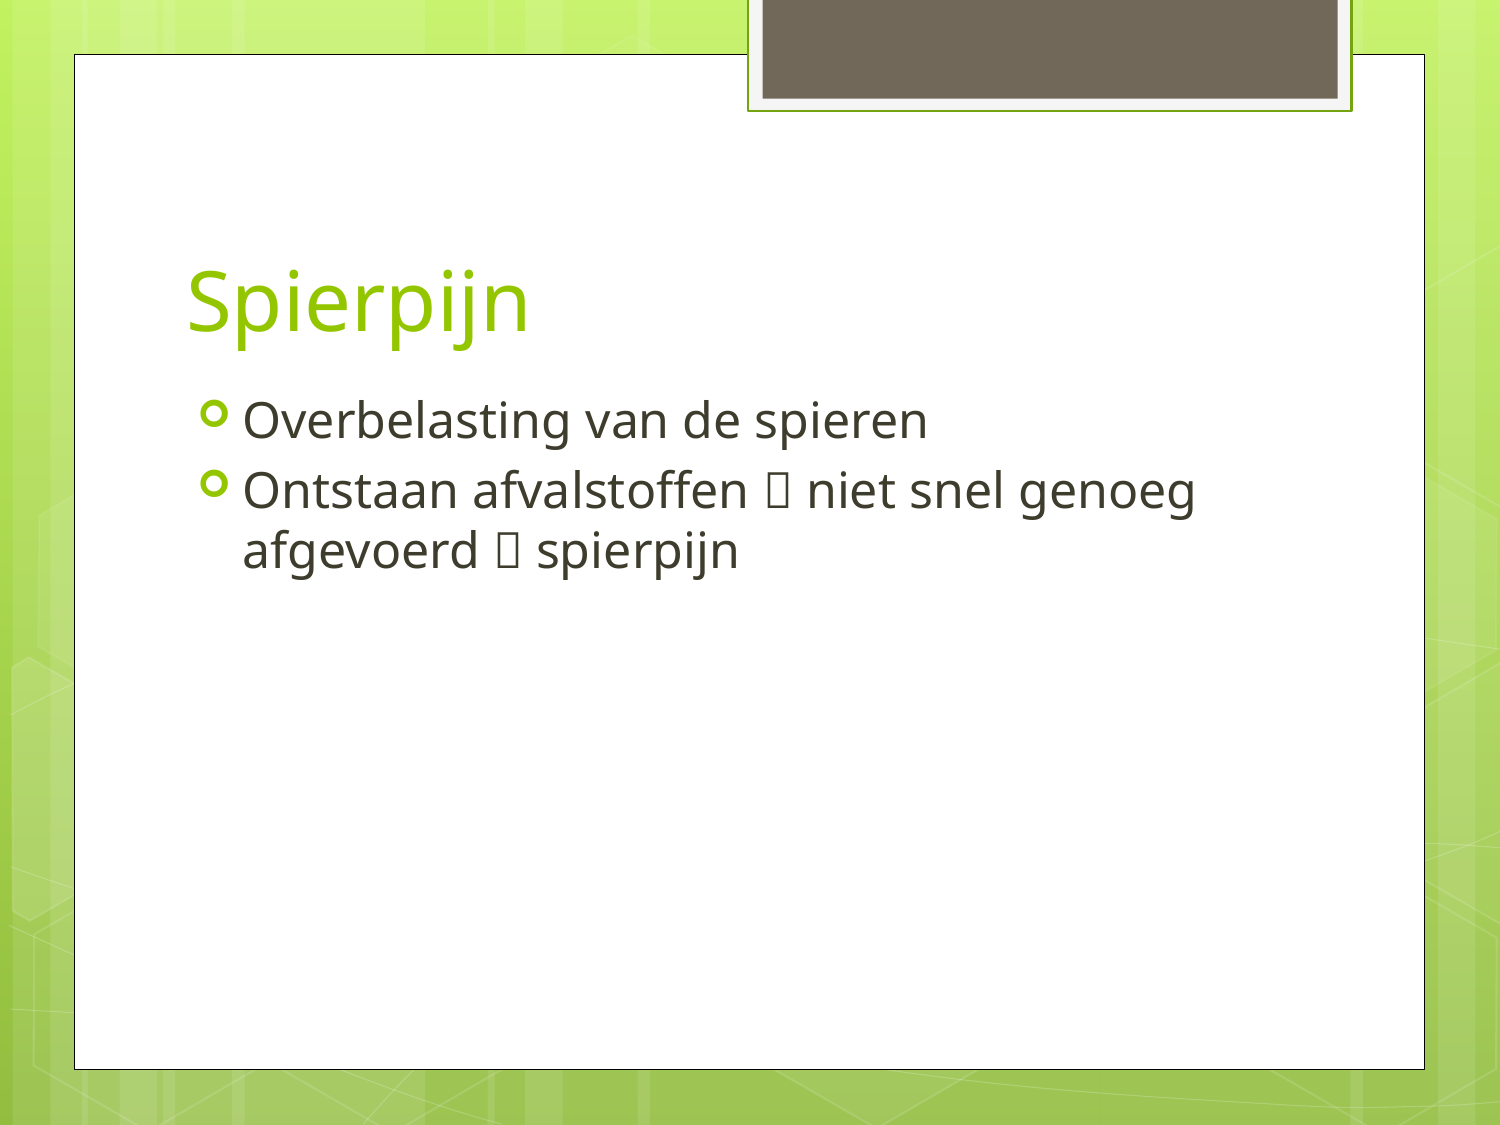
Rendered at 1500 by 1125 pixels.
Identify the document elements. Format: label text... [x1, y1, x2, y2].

list Overbelasting van de spieren Ontstaan afvalstoffen  niet snel genoeg afgevoerd  spierpijn [171, 381, 1283, 957]
title Spierpijn [171, 168, 1324, 357]
